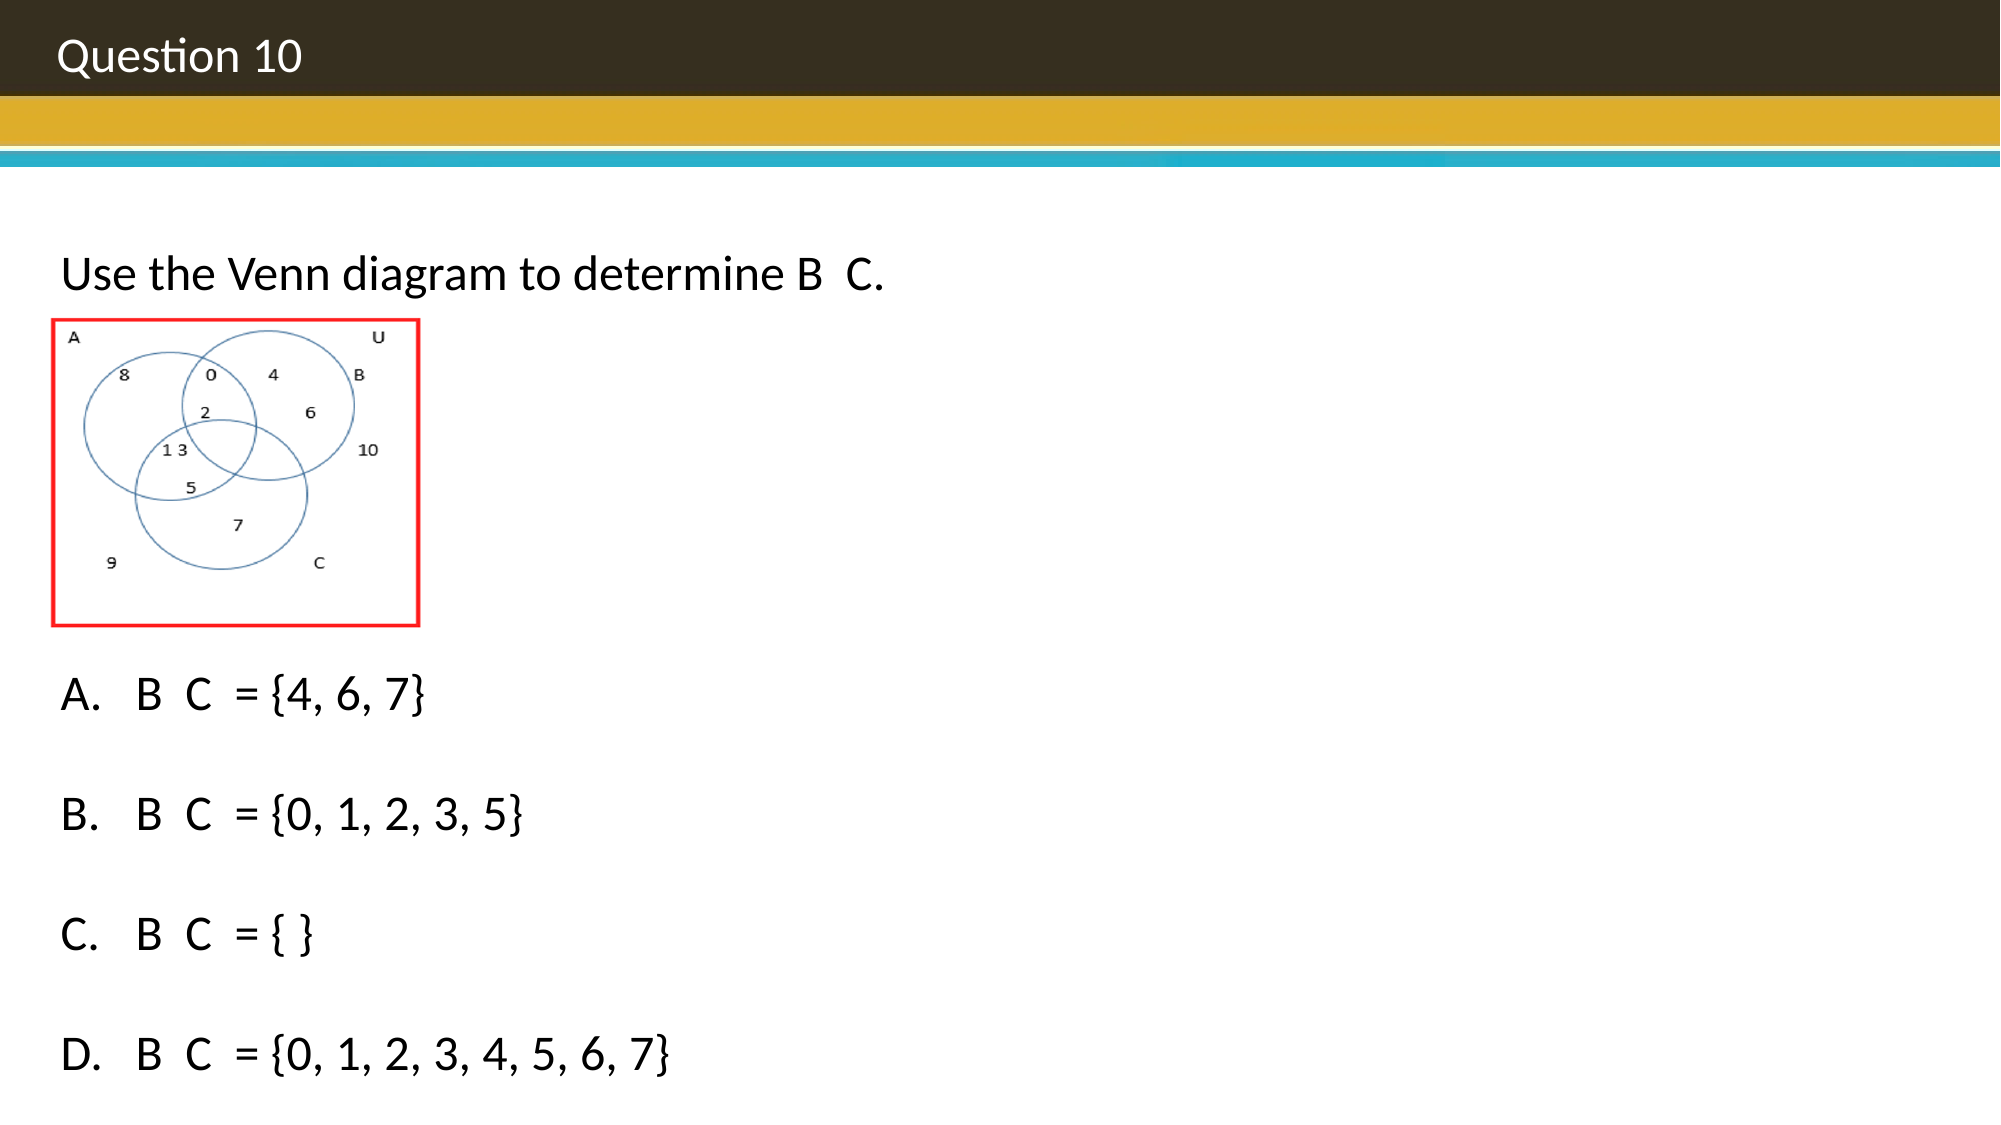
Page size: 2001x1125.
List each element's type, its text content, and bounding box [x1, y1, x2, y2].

picture [45, 316, 425, 630]
text_box Question 10 [41, 14, 318, 90]
picture [0, 0, 2000, 167]
